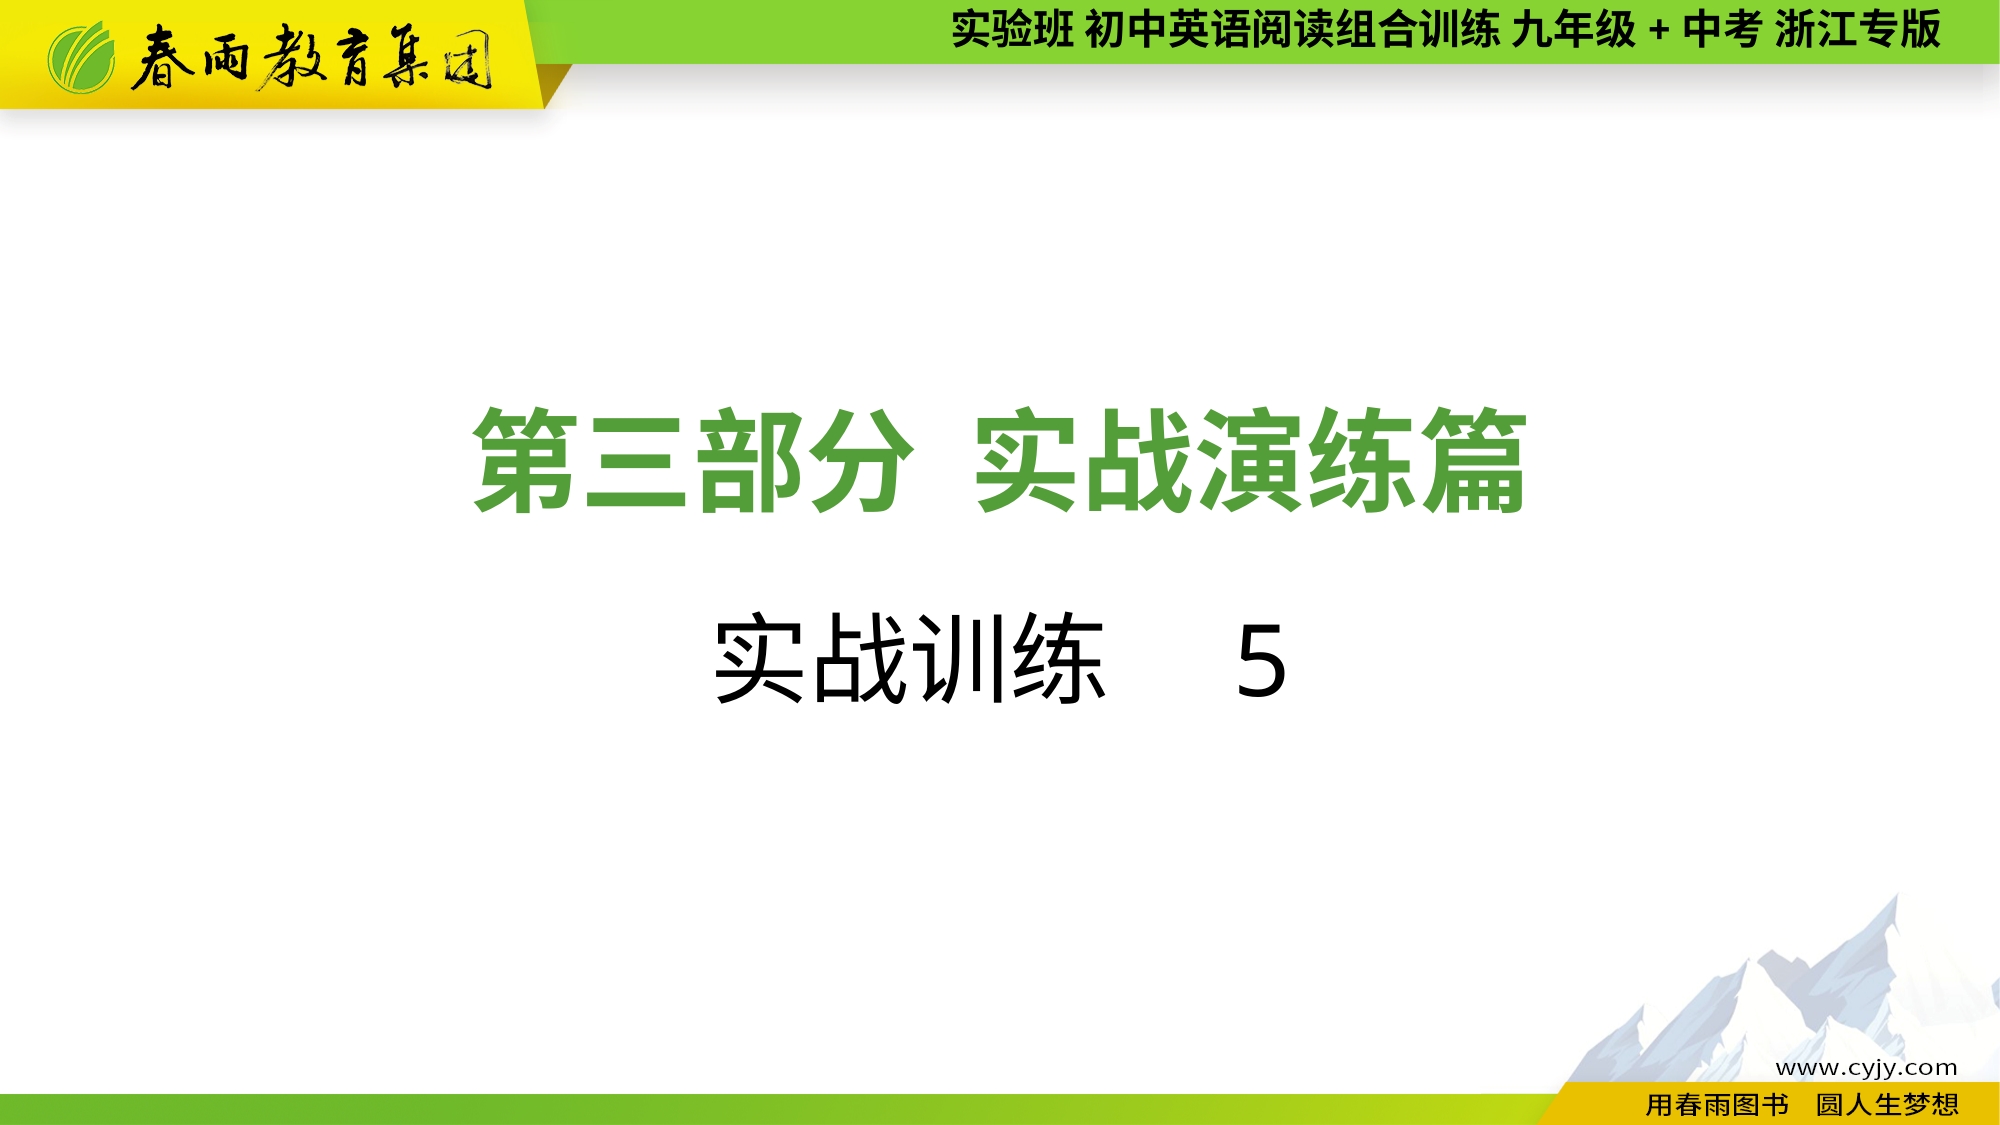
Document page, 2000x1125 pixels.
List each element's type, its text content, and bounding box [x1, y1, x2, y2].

text_box 第三部分 实战演练篇 [54, 316, 1946, 528]
picture [0, 0, 2000, 1125]
text_box 实战训练 5 [54, 528, 1946, 724]
